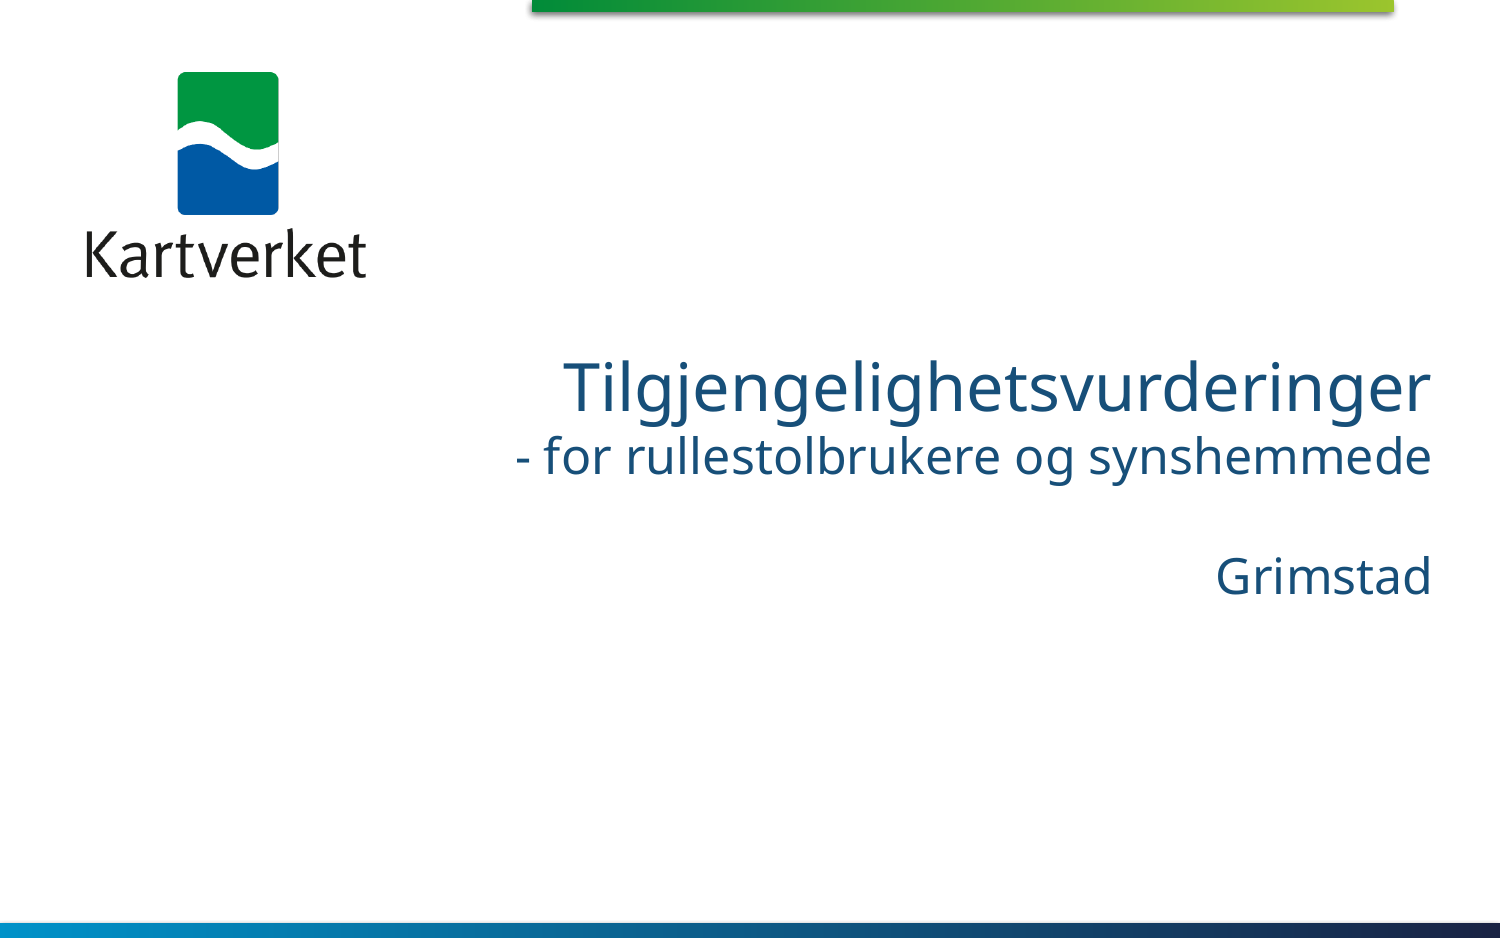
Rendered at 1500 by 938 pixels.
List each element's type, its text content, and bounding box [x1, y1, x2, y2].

text_box Tilgjengelighetsvurderinger - for rullestolbrukere og synshemmede Grimstad [66, 337, 1449, 613]
